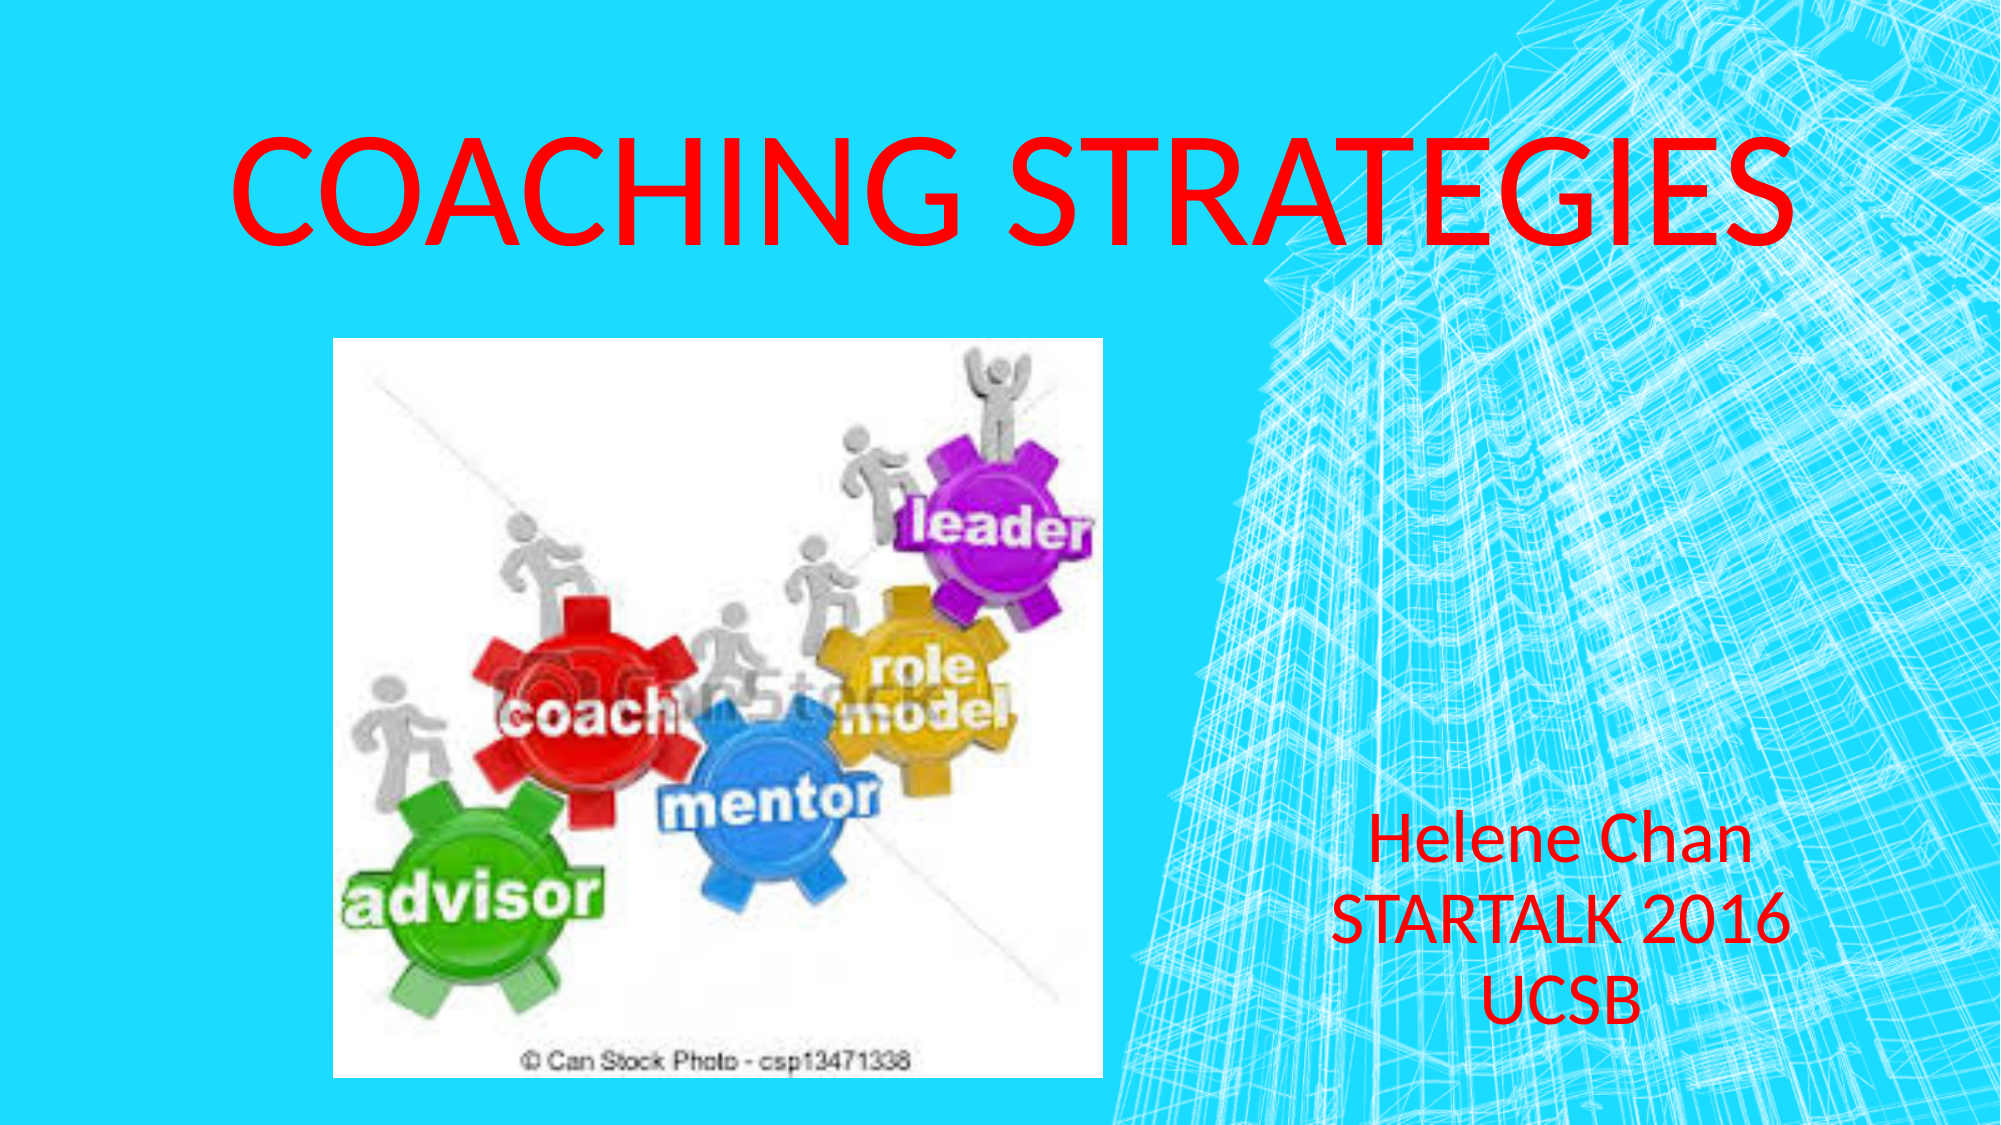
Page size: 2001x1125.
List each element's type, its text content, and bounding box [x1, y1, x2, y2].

title Coaching Strategies [213, 44, 1866, 284]
picture [0, 0, 2001, 1125]
subtitle Helene Chan STARTALK 2016 UCSB [1257, 790, 1866, 1040]
